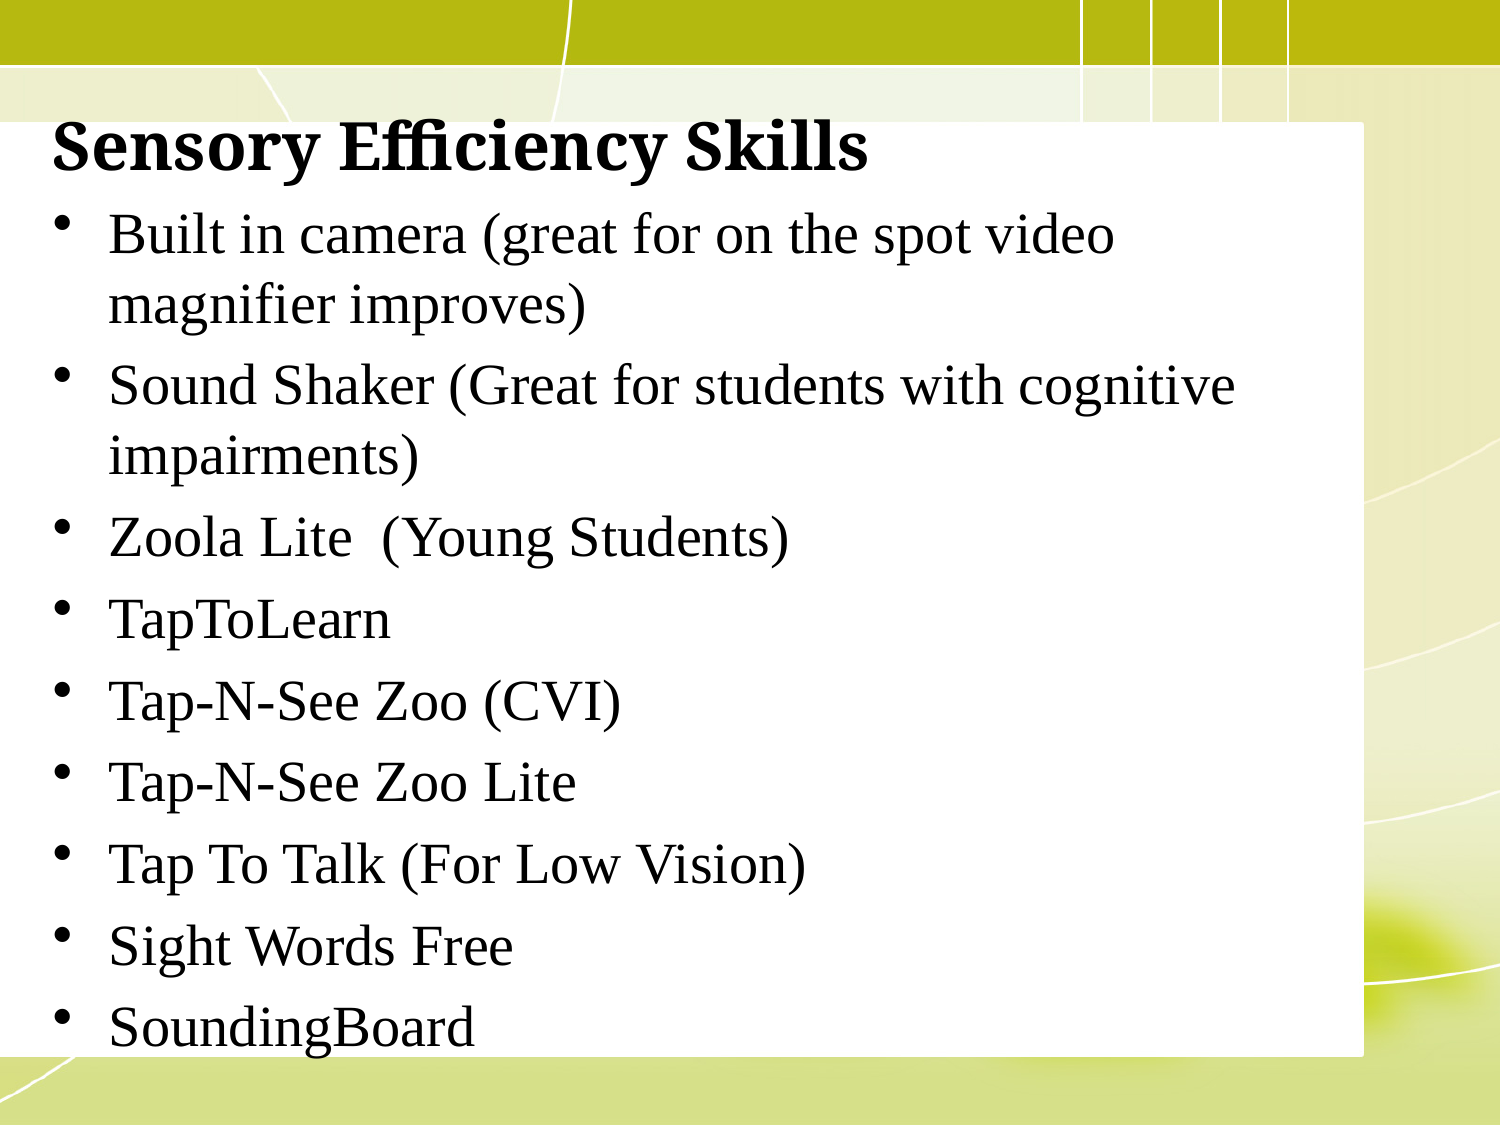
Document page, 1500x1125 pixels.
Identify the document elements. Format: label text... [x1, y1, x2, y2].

picture [0, 0, 1500, 1125]
list Built in camera (great for on the spot video magnifier improves) Sound Shaker (Great for students with cognitive impairments) Zoola Lite (Young Students) TapToLearn Tap-N-See Zoo (CVI) Tap-N-See Zoo Lite Tap To Talk (For Low Vision) Sight Words Free SoundingBoard [37, 187, 1351, 1088]
title Sensory Efficiency Skills [37, 74, 1288, 187]
